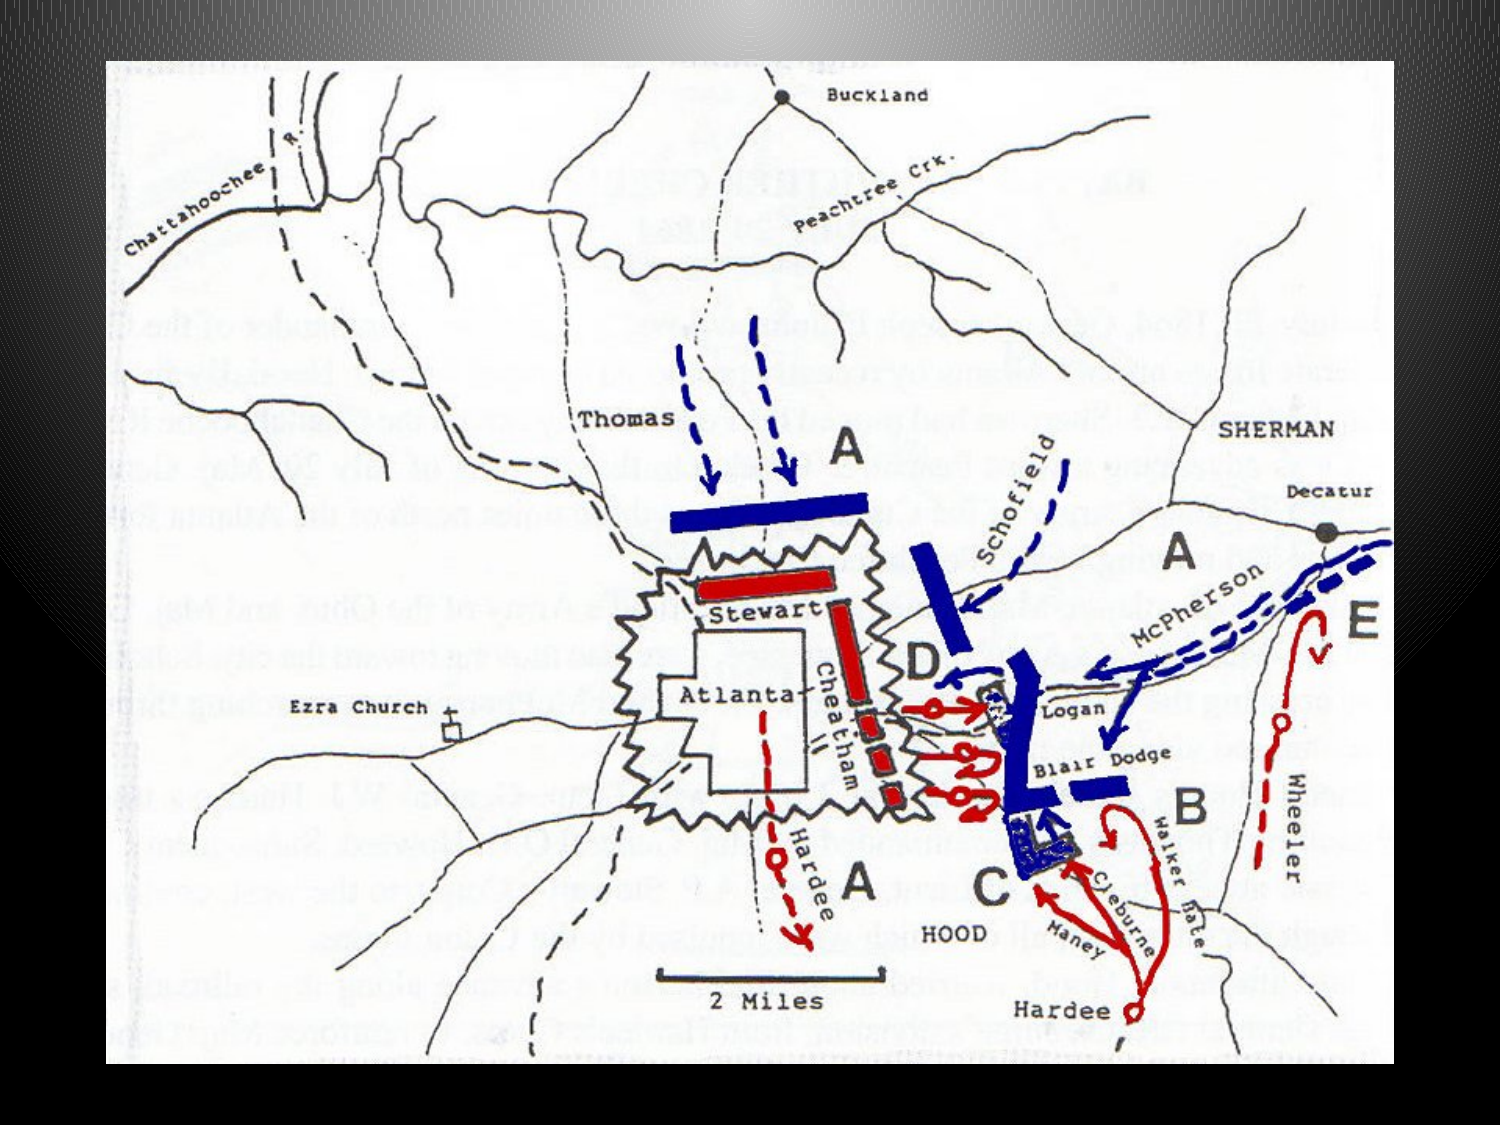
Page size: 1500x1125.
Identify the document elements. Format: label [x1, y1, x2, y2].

picture [105, 61, 1394, 1064]
